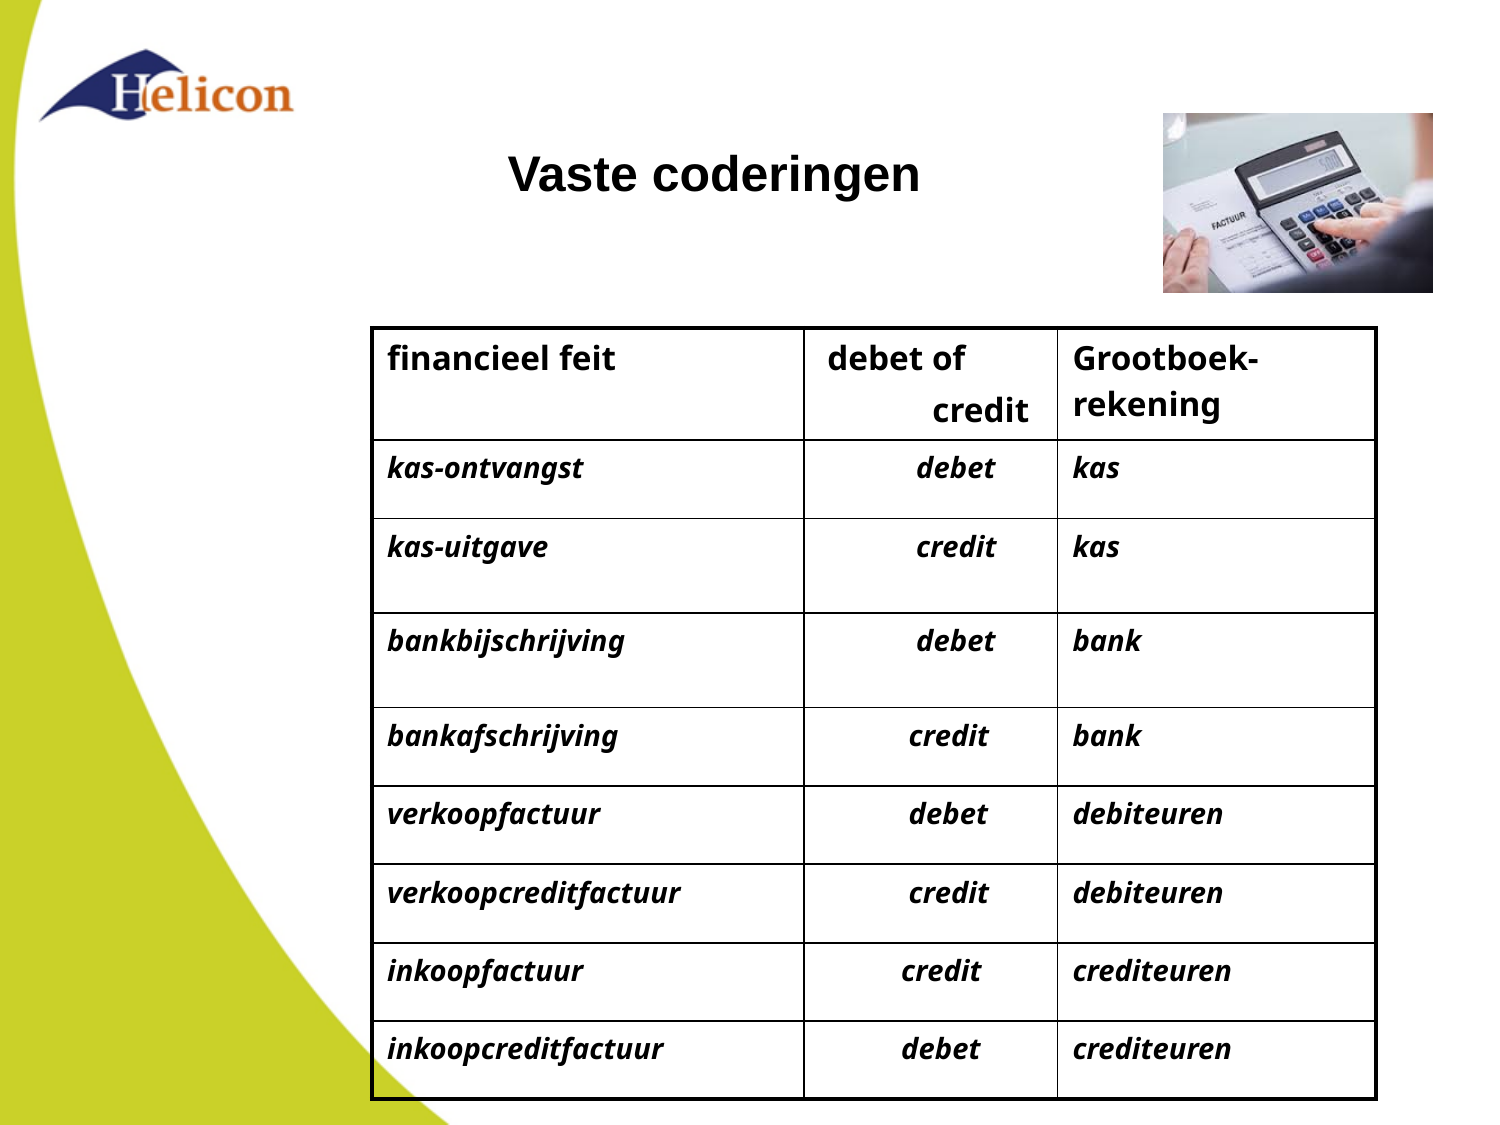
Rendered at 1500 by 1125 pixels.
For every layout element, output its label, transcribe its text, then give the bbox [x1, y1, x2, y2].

table_cell debet [805, 441, 1057, 518]
table_cell debiteuren [1058, 787, 1374, 863]
table_cell credit [805, 519, 1057, 612]
table_cell inkoopcreditfactuur [374, 1022, 803, 1097]
table_cell credit [805, 944, 1057, 1020]
table_cell debiteuren [1058, 865, 1374, 942]
title Vaste coderingen [76, 78, 1353, 266]
table_cell crediteuren [1058, 944, 1374, 1020]
table_cell inkoopfactuur [374, 944, 803, 1020]
table_cell crediteuren [1058, 1022, 1374, 1097]
table_header debet of credit [805, 330, 1057, 439]
table_cell bank [1058, 614, 1374, 707]
picture [0, 0, 1500, 1125]
table_cell credit [805, 865, 1057, 942]
table_cell debet [805, 614, 1057, 707]
table_cell kas-uitgave [374, 519, 803, 612]
table_cell verkoopcreditfactuur [374, 865, 803, 942]
table_header Grootboek-rekening [1058, 330, 1374, 439]
table_header financieel feit [374, 330, 803, 439]
table_cell verkoopfactuur [374, 787, 803, 863]
table_cell kas-ontvangst [374, 441, 803, 518]
table_cell kas [1058, 441, 1374, 518]
table_cell bankafschrijving [374, 708, 803, 785]
table_cell bank [1058, 708, 1374, 785]
table_cell kas [1058, 519, 1374, 612]
table_cell bankbijschrijving [374, 614, 803, 707]
table_cell debet [805, 787, 1057, 863]
table_cell debet [805, 1022, 1057, 1097]
table_cell credit [805, 708, 1057, 785]
